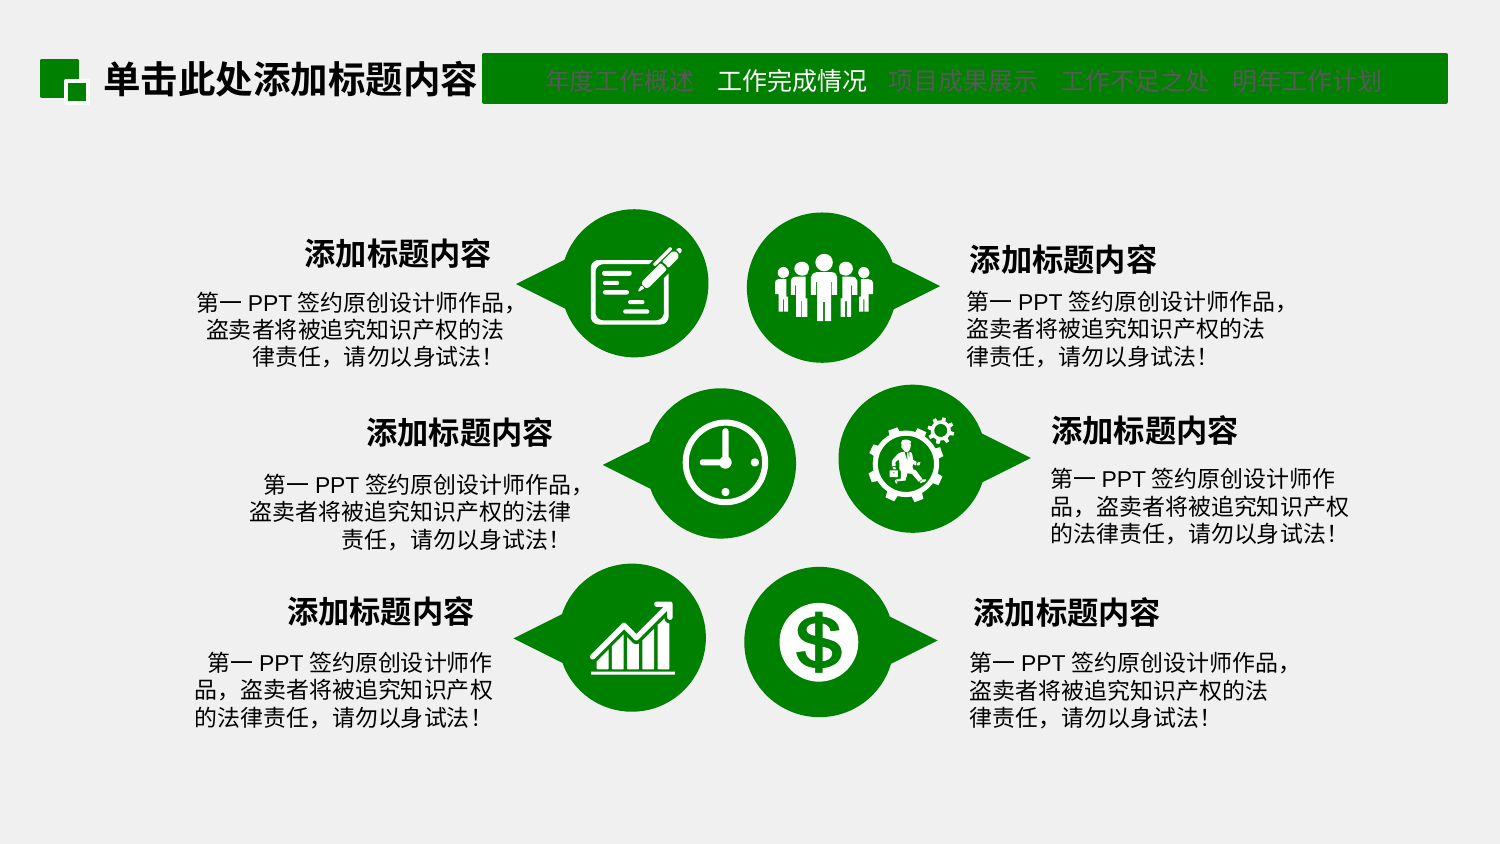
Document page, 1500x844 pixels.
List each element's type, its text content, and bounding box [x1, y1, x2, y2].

text_box 第一PPT签约原创设计师作品，盗卖者将被追究知识产权的法律责任，请勿以身试法！ [1035, 457, 1365, 555]
text_box 第一PPT签约原创设计师作品，盗卖者将被追究知识产权的法律责任，请勿以身试法！ [230, 462, 587, 561]
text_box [860, 362, 1009, 556]
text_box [537, 186, 687, 380]
text_box [600, 386, 799, 541]
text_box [535, 541, 685, 735]
text_box [777, 600, 861, 684]
text_box 第一PPT签约原创设计师作品，盗卖者将被追究知识产权的法律责任，请勿以身试法！ [171, 280, 520, 378]
text_box 添加标题内容 [289, 227, 507, 280]
text_box 第一PPT签约原创设计师作品，盗卖者将被追究知识产权的法律责任，请勿以身试法！ [951, 280, 1294, 378]
text_box [790, 261, 810, 317]
text_box 第一PPT签约原创设计师作品，盗卖者将被追究知识产权的法律责任，请勿以身试法！ [171, 640, 508, 738]
text_box [742, 564, 940, 720]
text_box [858, 266, 874, 312]
text_box 添加标题内容 [958, 585, 1177, 639]
text_box 添加标题内容 [272, 585, 490, 638]
text_box 第一PPT签约原创设计师作品，盗卖者将被追究知识产权的法律责任，请勿以身试法！ [954, 641, 1294, 739]
text_box 添加标题内容 [351, 406, 569, 459]
text_box [744, 210, 943, 365]
text_box [682, 419, 769, 506]
text_box 添加标题内容 [1036, 404, 1254, 457]
text_box 单击此处添加标题内容 [88, 48, 680, 108]
text_box [775, 266, 790, 312]
text_box 添加标题内容 [955, 232, 1173, 280]
text_box [810, 253, 838, 322]
text_box [838, 261, 858, 317]
